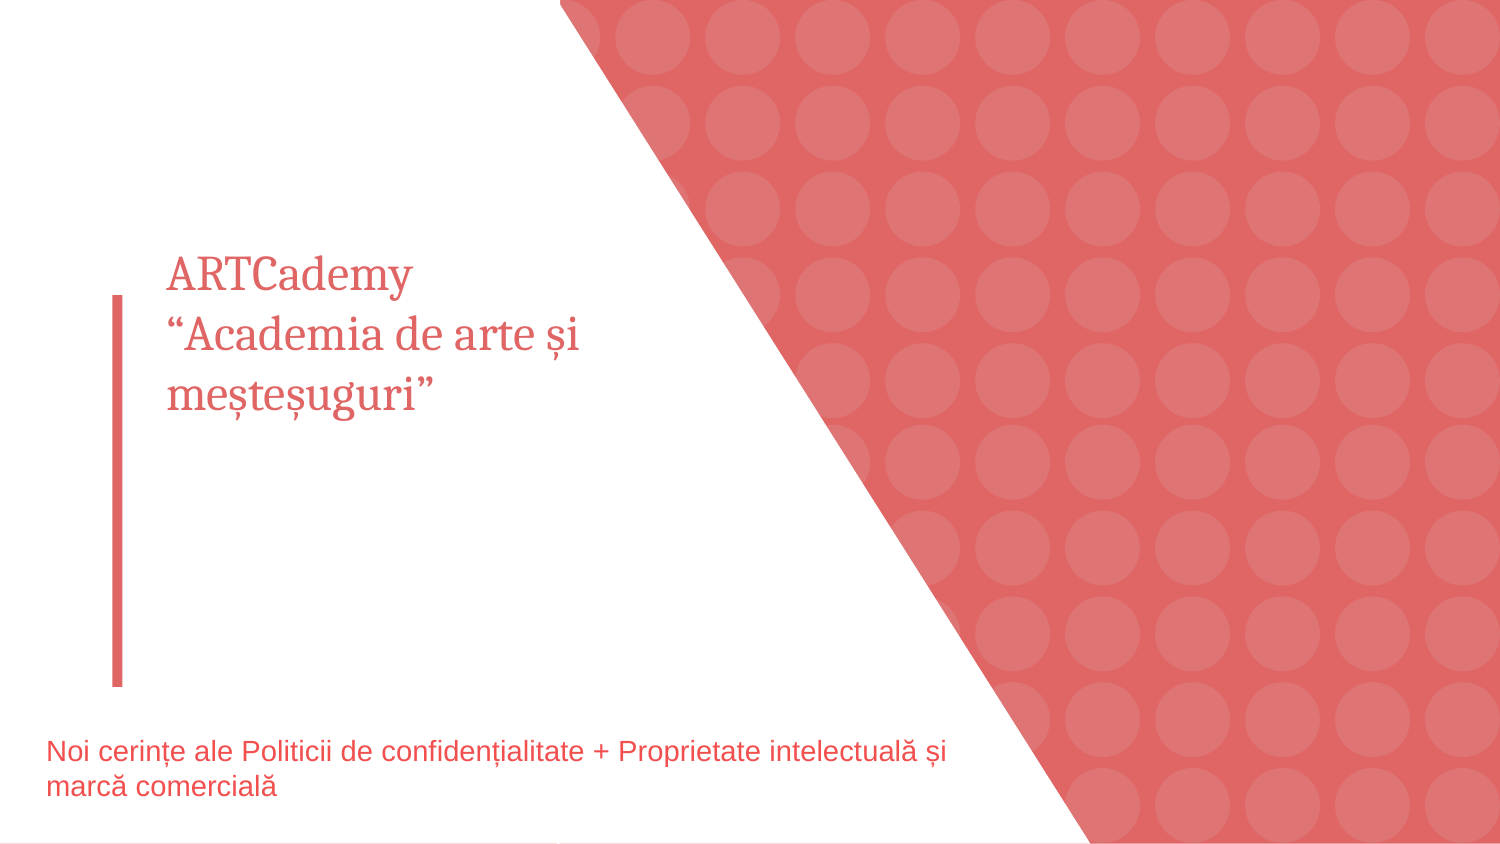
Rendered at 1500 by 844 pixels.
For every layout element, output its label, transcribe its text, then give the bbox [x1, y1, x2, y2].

subtitle [151, 510, 968, 701]
text_box Noi cerințe ale Politicii de confidențialitate + Proprietate intelectuală și marcă comercială [31, 724, 1016, 810]
title ARTCademy “Academia de arte şi meşteşuguri” [151, 305, 785, 436]
